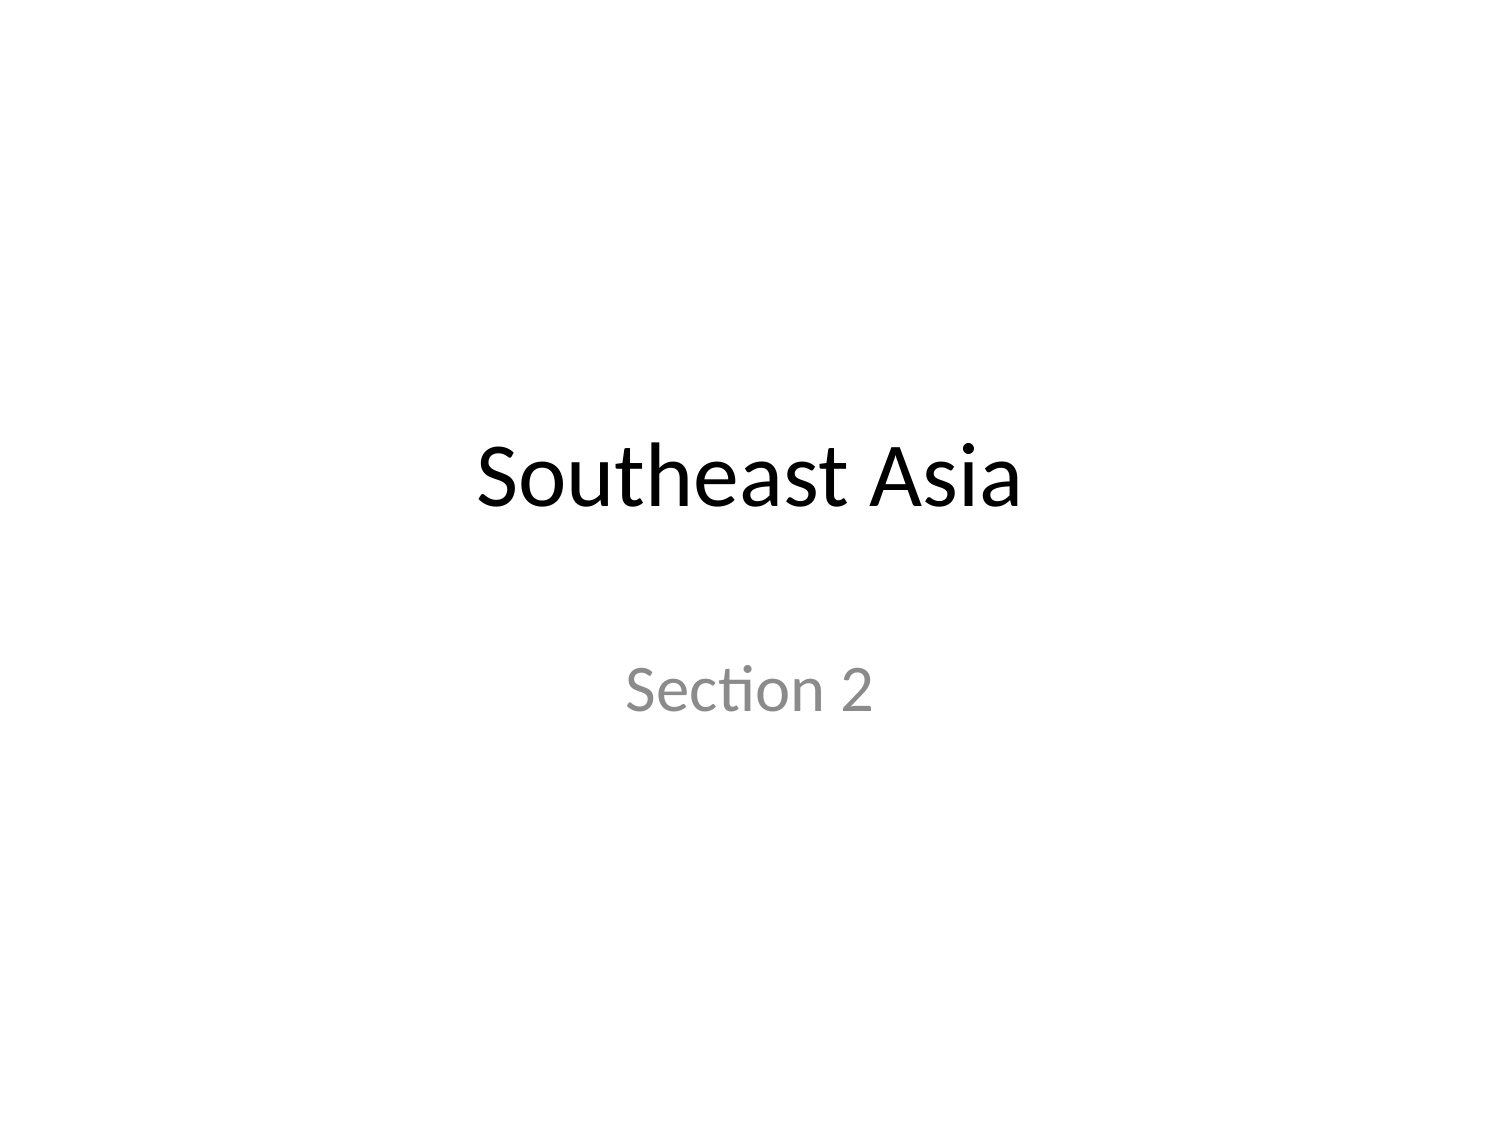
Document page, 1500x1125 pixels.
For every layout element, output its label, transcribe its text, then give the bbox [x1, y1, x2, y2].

subtitle Section 2 [225, 637, 1275, 925]
title Southeast Asia [112, 349, 1388, 591]
